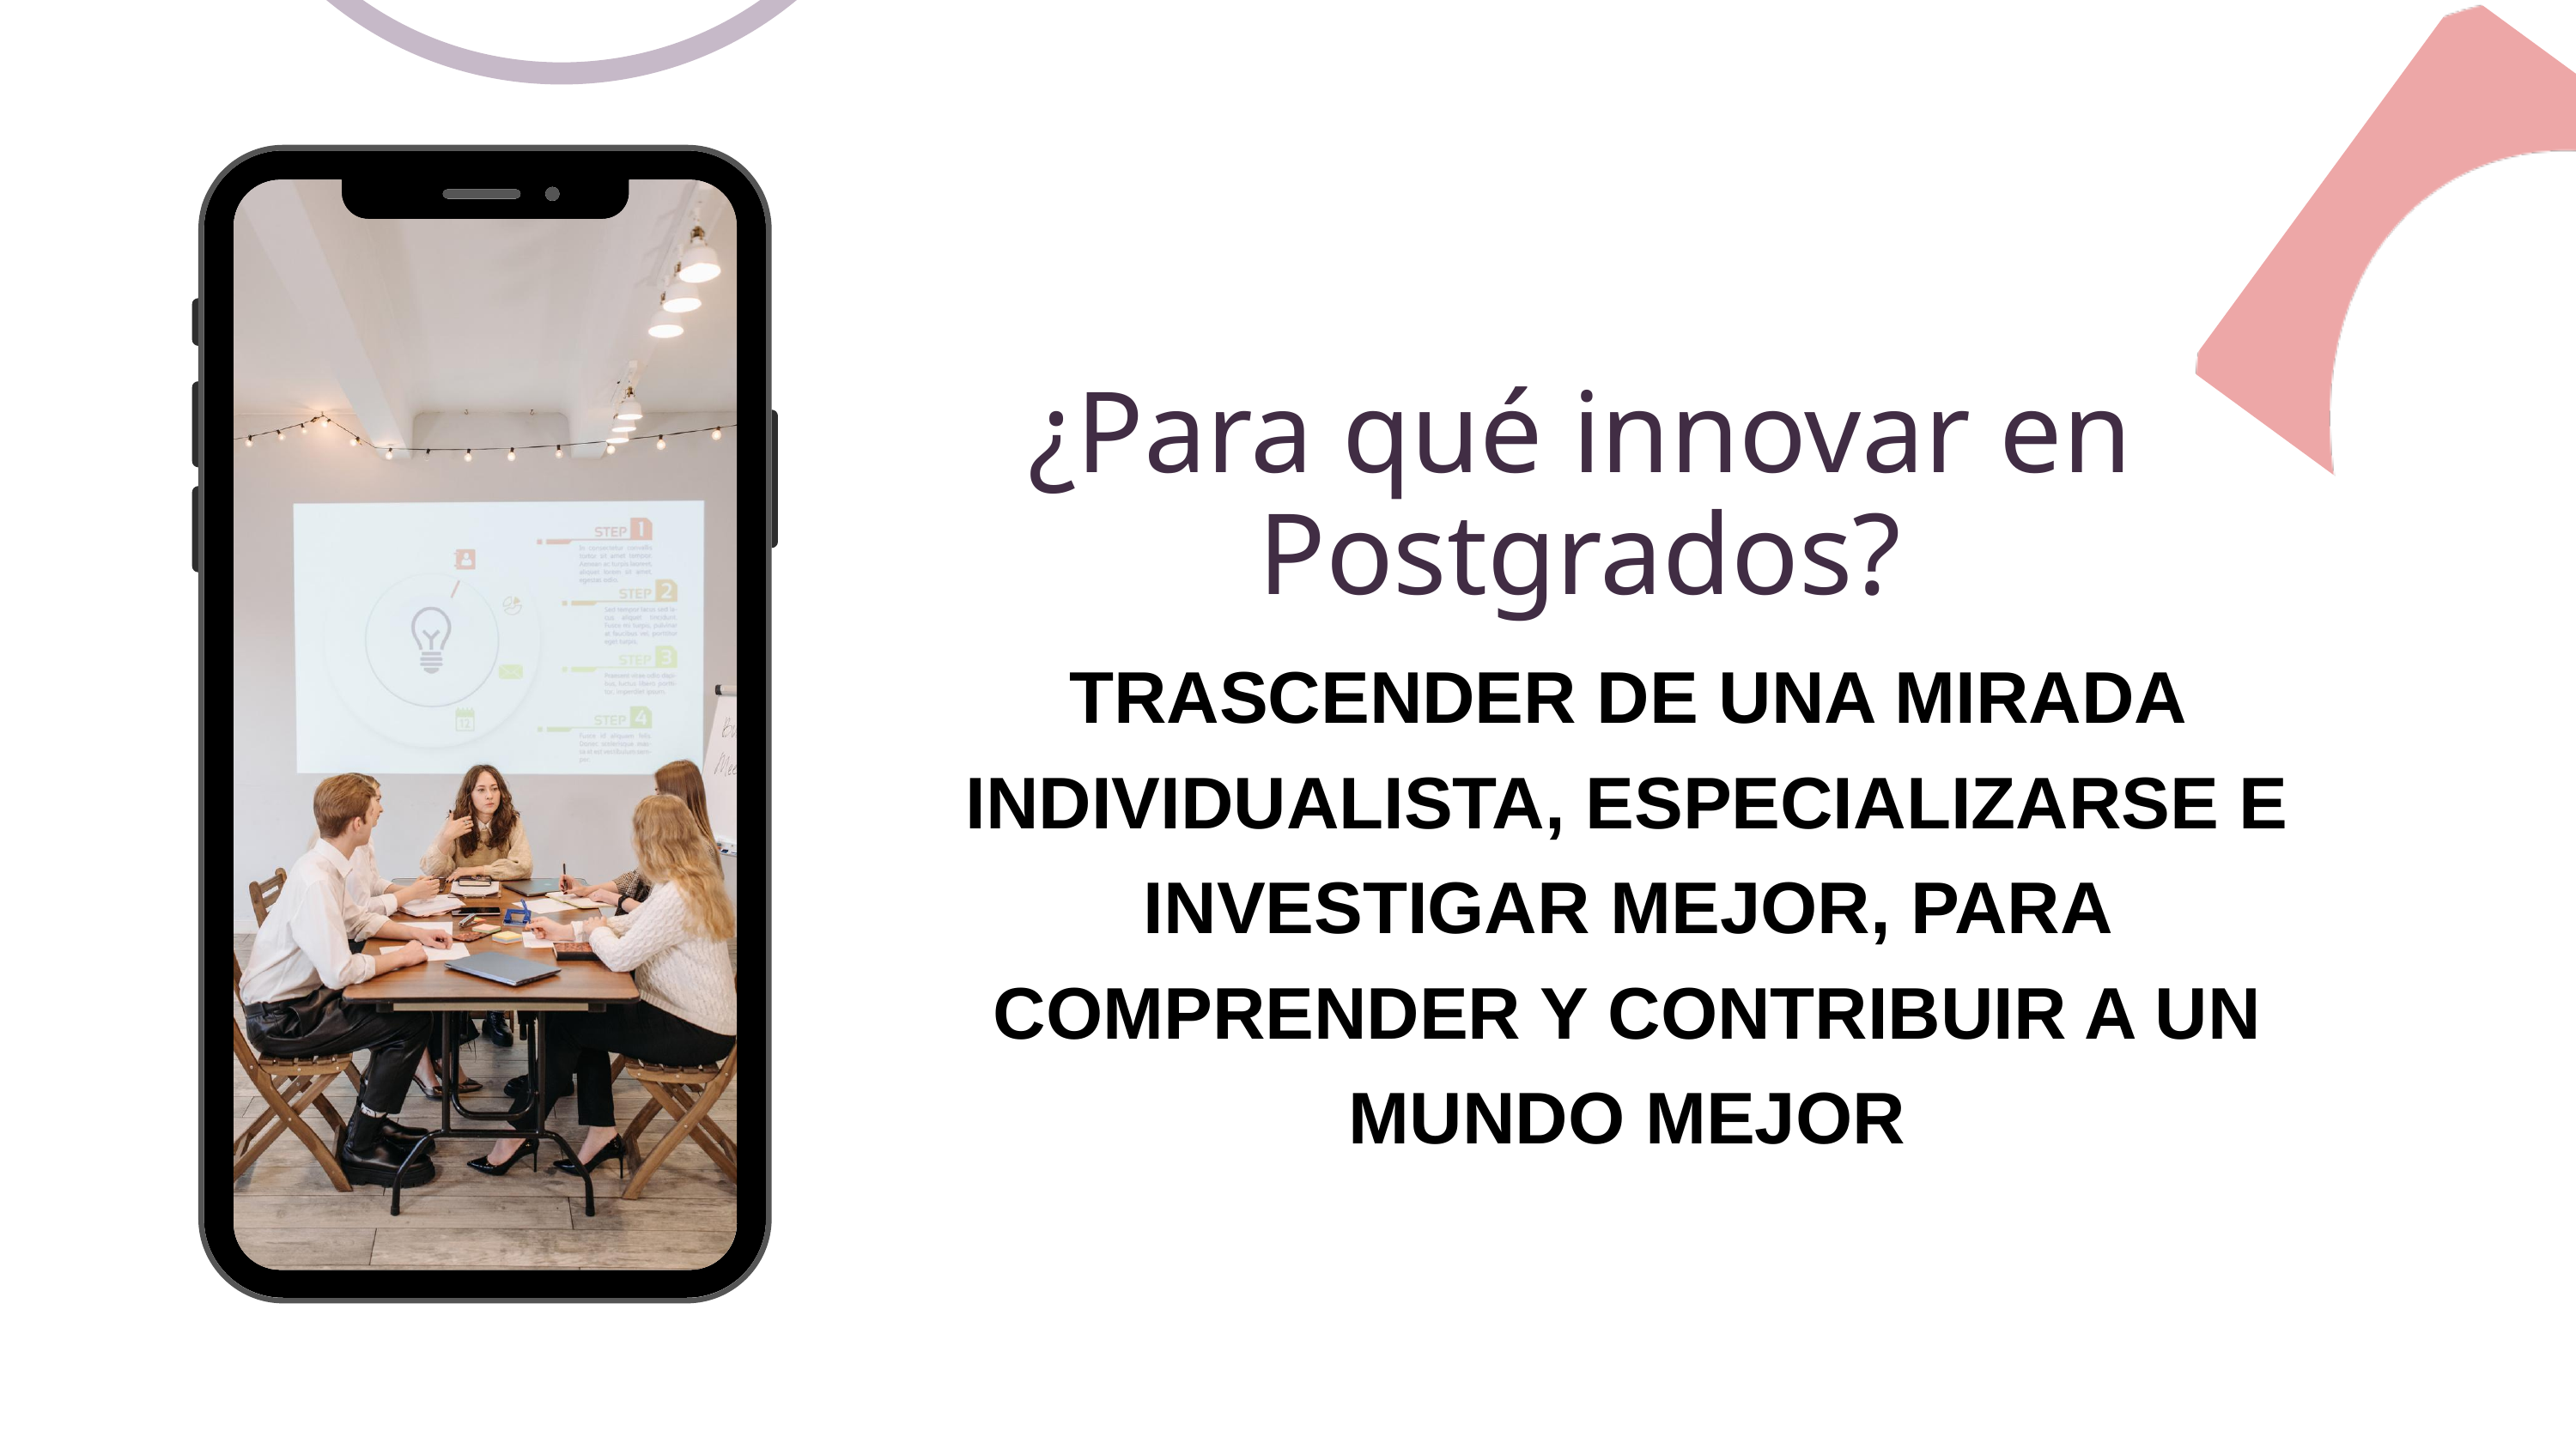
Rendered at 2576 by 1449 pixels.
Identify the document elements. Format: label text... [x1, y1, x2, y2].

text_box ¿Para qué innovar en Postgrados? [813, 374, 2347, 620]
text_box [2186, 0, 2576, 613]
text_box TRASCENDER DE UNA MIRADA INDIVIDUALISTA, ESPECIALIZARSE E INVESTIGAR MEJOR, PARA COMPRENDER Y CONTRIBUIR A UN MUNDO MEJOR [912, 632, 2342, 1159]
text_box [326, 0, 797, 85]
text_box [191, 144, 779, 1304]
